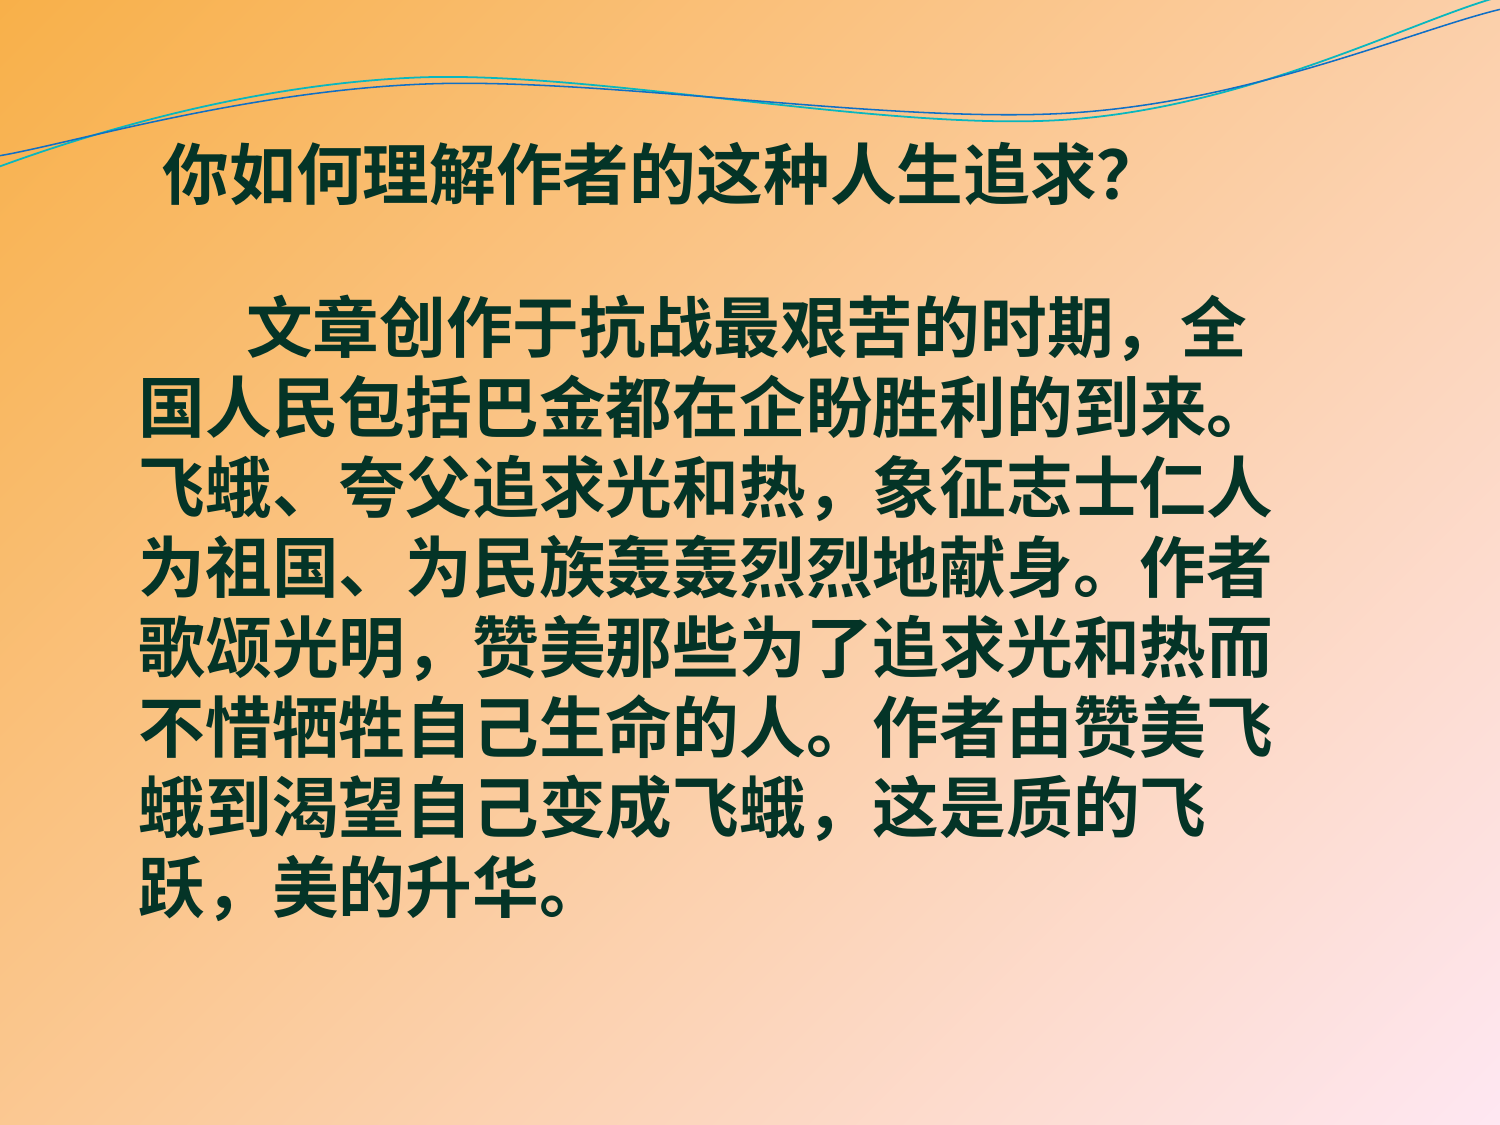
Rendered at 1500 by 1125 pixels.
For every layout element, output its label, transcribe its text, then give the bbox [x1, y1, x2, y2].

text_box 你如何理解作者的这种人生追求？ [147, 125, 1258, 221]
text_box 文章创作于抗战最艰苦的时期，全国人民包括巴金都在企盼胜利的到来。飞蛾、夸父追求光和热，象征志士仁人为祖国、为民族轰轰烈烈地献身。作者歌颂光明，赞美那些为了追求光和热而不惜牺牲自己生命的人。作者由赞美飞蛾到渴望自己变成飞蛾，这是质的飞跃，美的升华。 [123, 278, 1306, 934]
